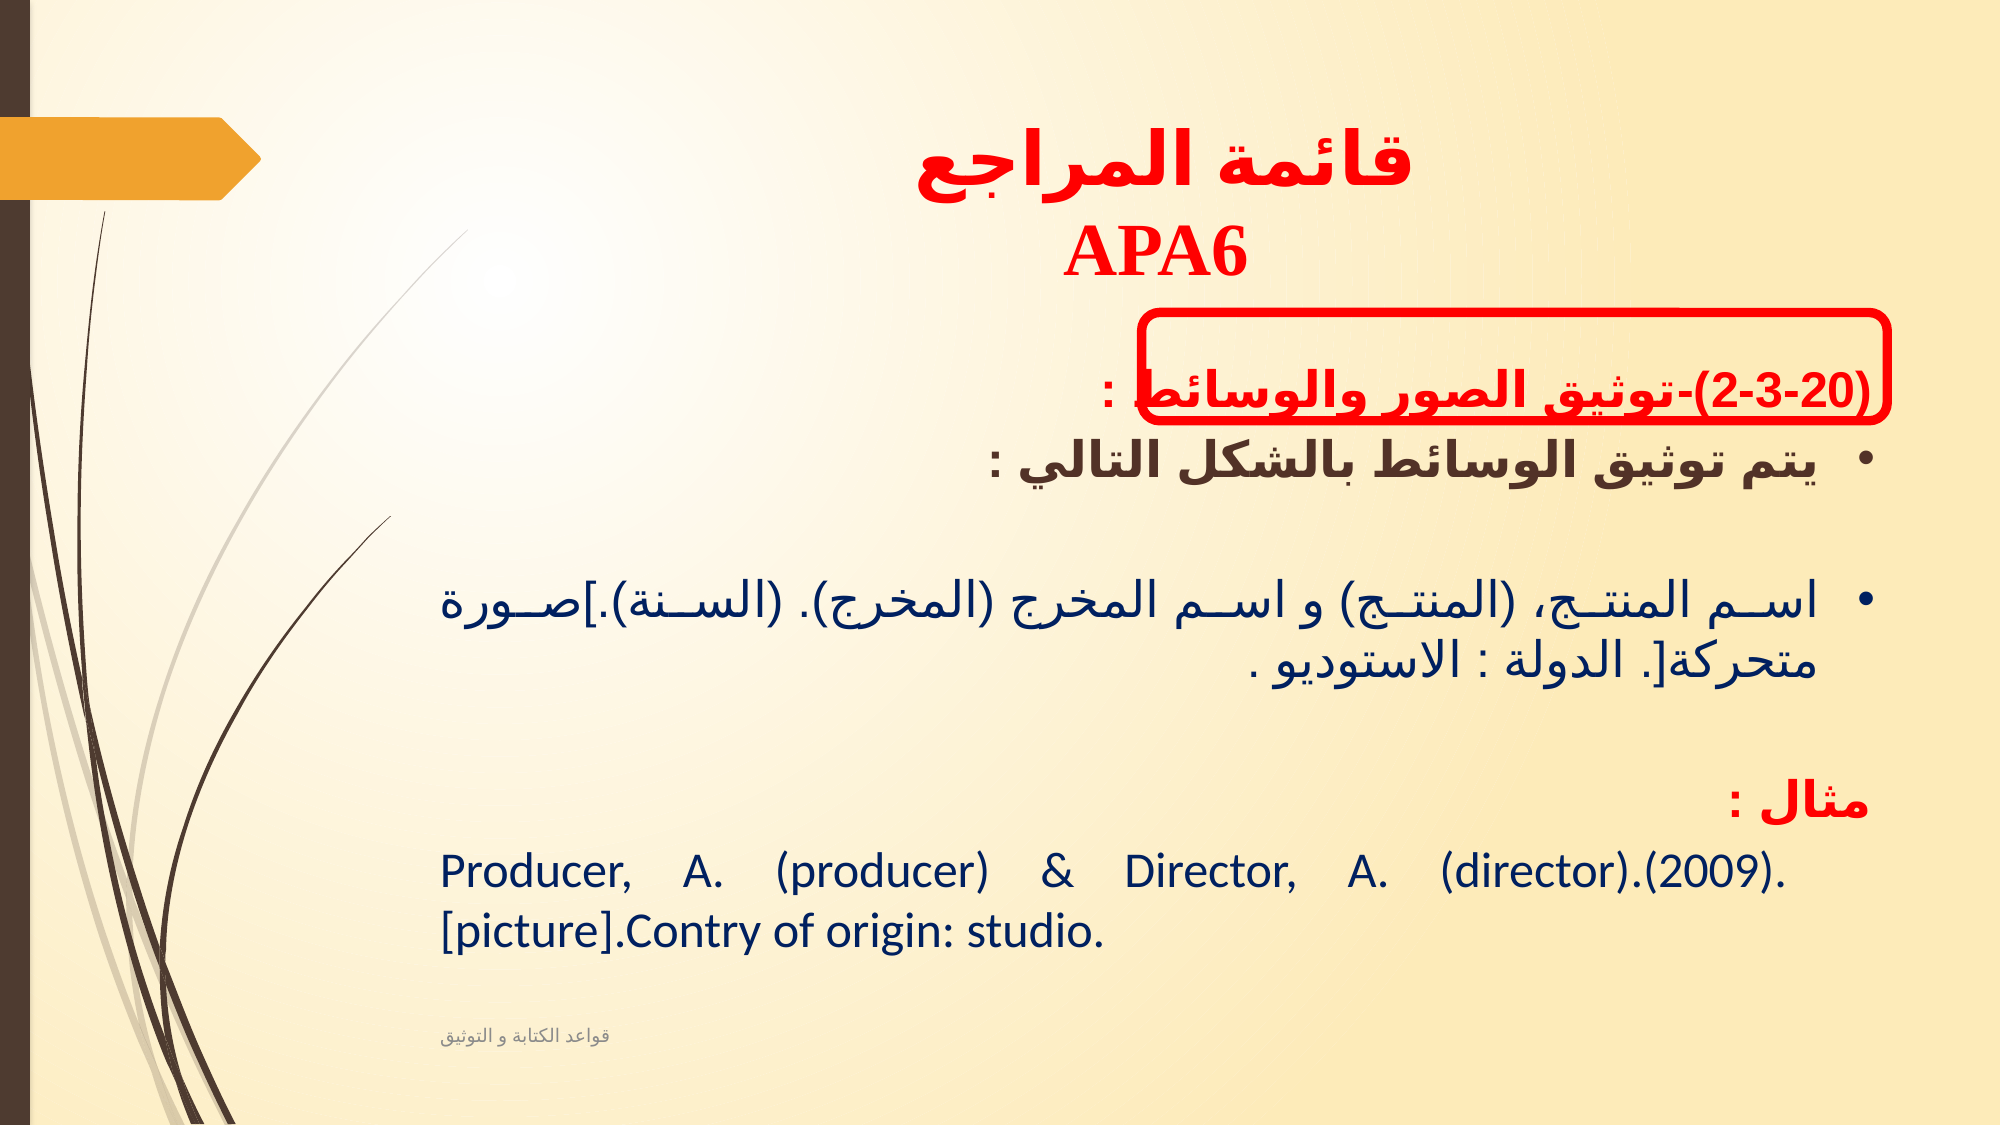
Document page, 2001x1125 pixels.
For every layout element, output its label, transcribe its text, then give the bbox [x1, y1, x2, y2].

footer قواعد الكتابة و التوثيق [424, 1006, 1675, 1067]
list (2-3-20)-توثيق الصور والوسائط : يتم توثيق الوسائط بالشكل التالي : اسم المنتج، (المنتج) و اسم المخرج (المخرج). (السنة).]صورة متحركة[. الدولة : الاستوديو . مثال : Producer, A. (producer) & Director, A. (director).(2009). [picture].Contry of origin: studio. [424, 350, 1888, 970]
title قائمة المراجع APA6 [425, 102, 1888, 313]
text_box [1140, 311, 1889, 423]
